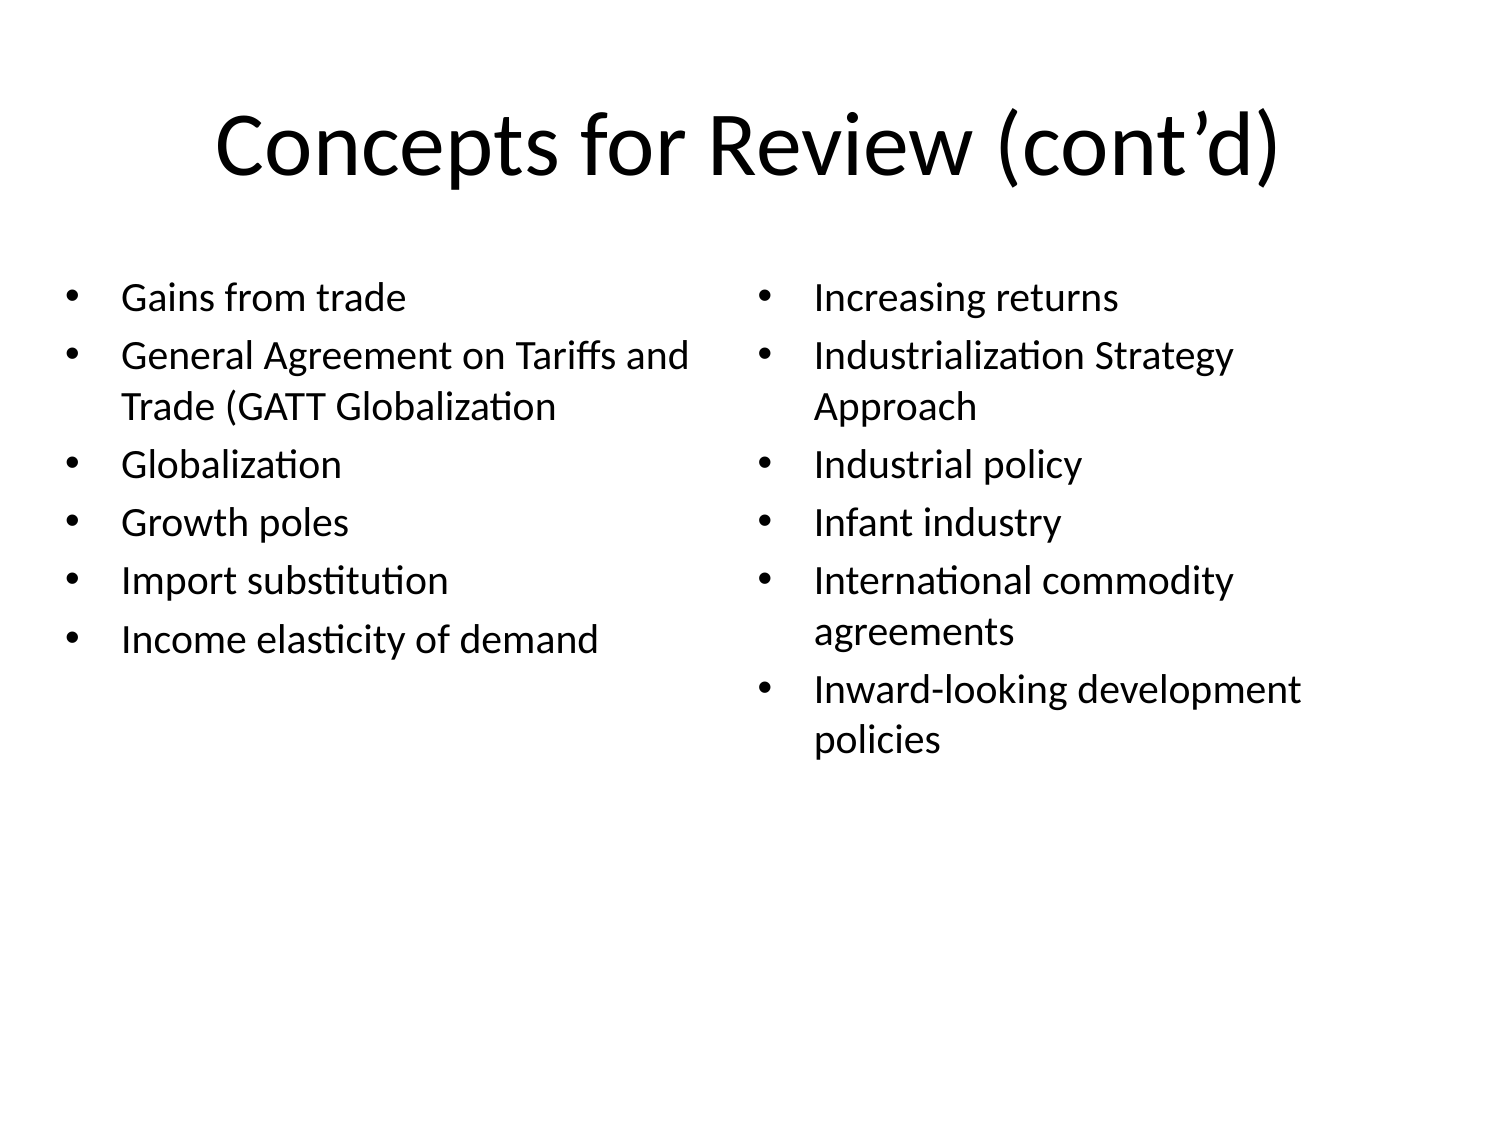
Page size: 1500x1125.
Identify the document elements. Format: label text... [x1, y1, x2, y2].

list Increasing returns Industrialization Strategy Approach Industrial policy Infant industry International commodity agreements Inward-looking development policies [742, 262, 1411, 1013]
list Gains from trade General Agreement on Tariffs and Trade (GATT Globalization Globalization Growth poles Import substitution Income elasticity of demand [50, 262, 719, 1013]
title Concepts for Review (cont’d) [75, 45, 1425, 233]
